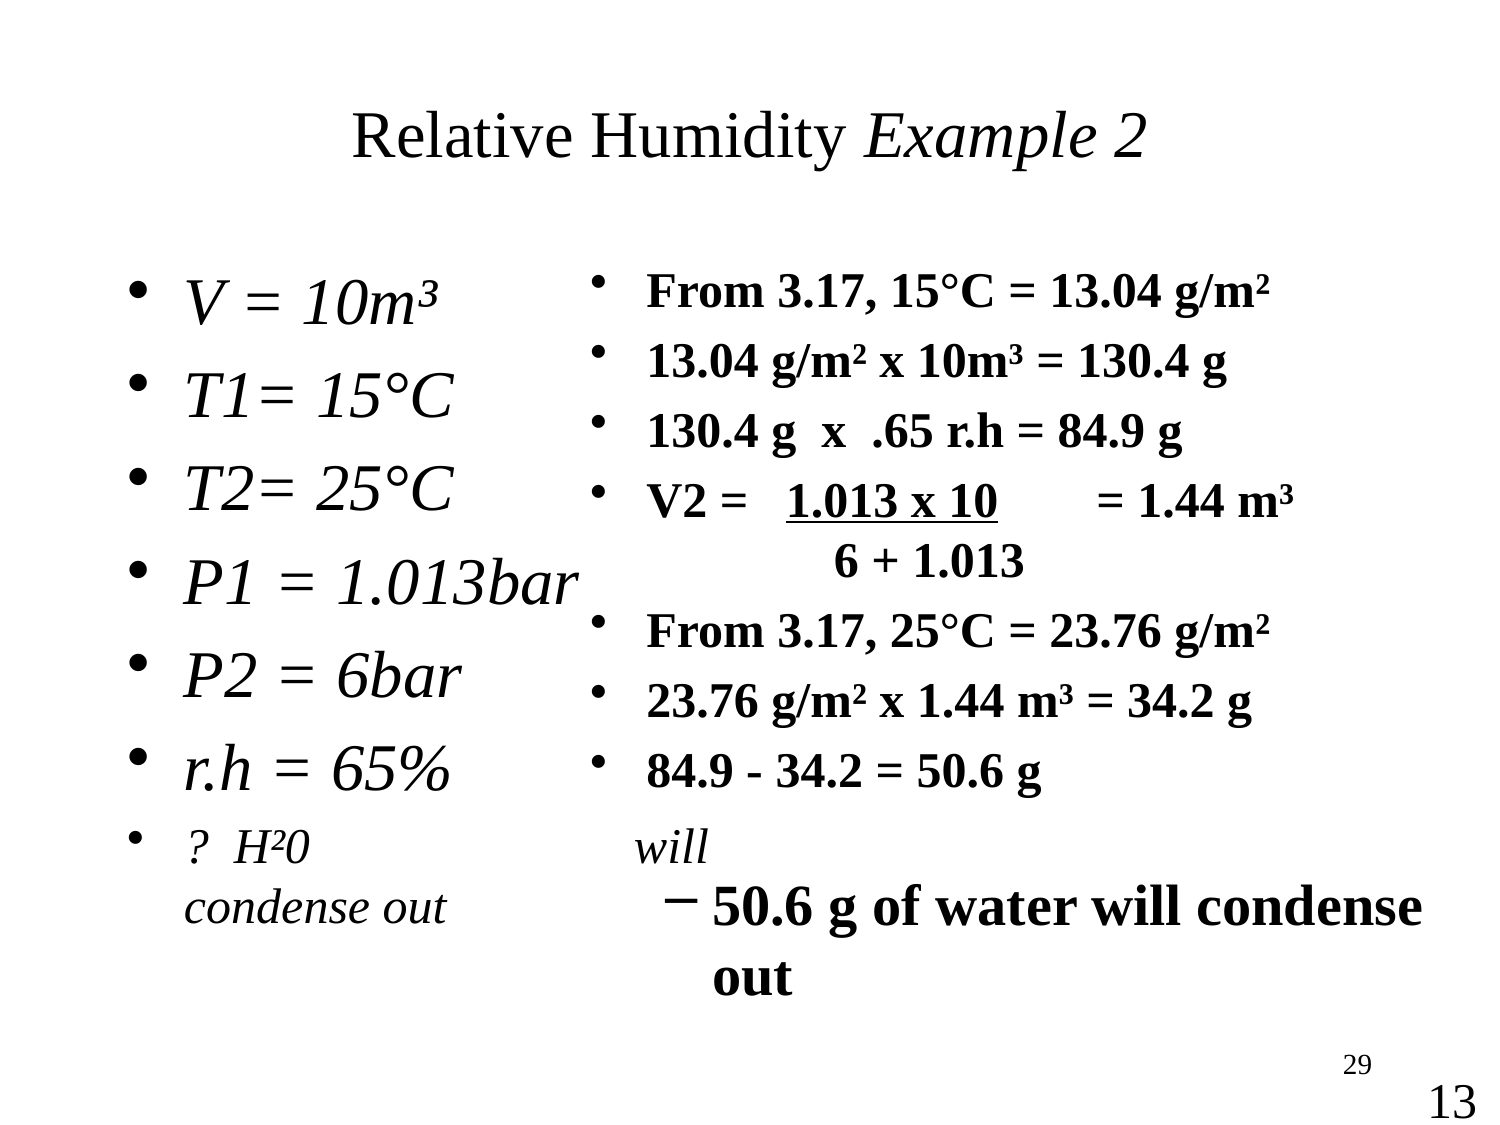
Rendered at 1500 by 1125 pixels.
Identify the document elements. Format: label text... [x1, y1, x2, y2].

title Relative Humidity Example 2 [112, 37, 1388, 226]
slide_number 29 [1074, 1024, 1388, 1101]
text_box 13 [1412, 1061, 1500, 1125]
list From 3.17, 15°C = 13.04 g/m² 13.04 g/m² x 10m³ = 130.4 g 130.4 g x .65 r.h = 84.9 g V2 = 1.013 x 10 = 1.44 m³ 6 + 1.013 From 3.17, 25°C = 23.76 g/m² 23.76 g/m² x 1.44 m³ = 34.2 g 84.9 - 34.2 = 50.6 g 50.6 g of water will condense out [574, 249, 1451, 926]
list V = 10m³ T1= 15°C T2= 25°C P1 = 1.013bar P2 = 6bar r.h = 65% ? H²0 will condense out [112, 249, 574, 926]
